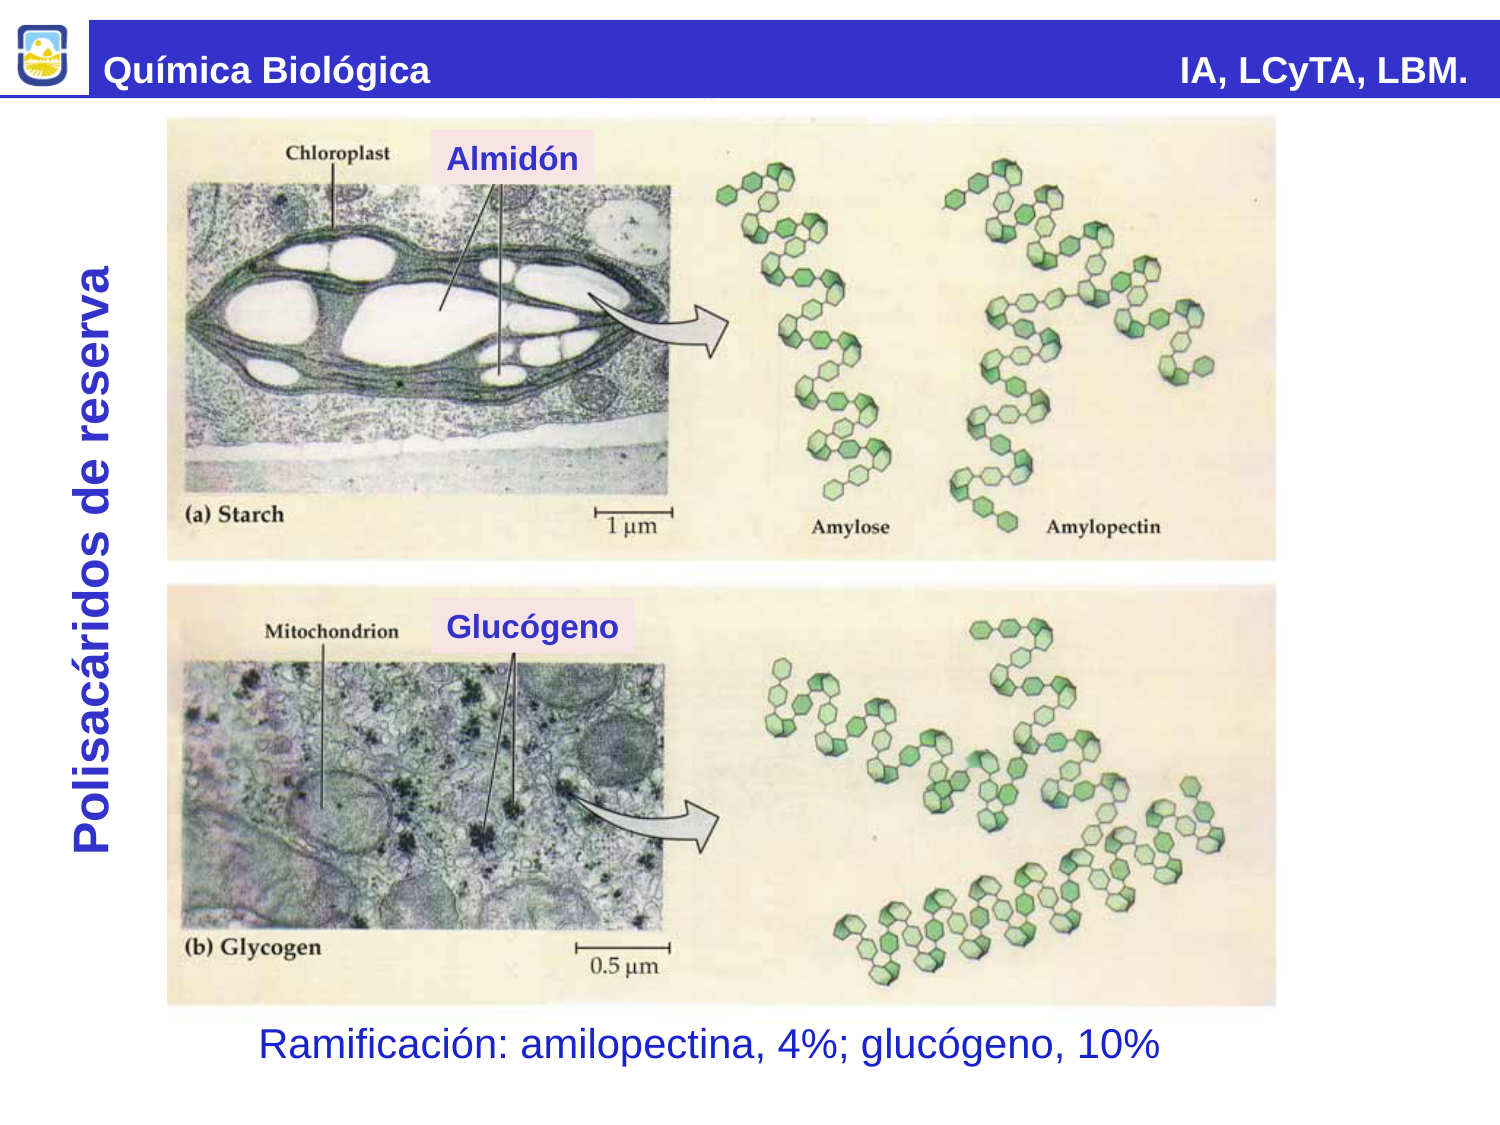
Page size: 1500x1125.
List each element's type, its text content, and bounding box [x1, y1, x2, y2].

text_box Polisacáridos de reserva [50, 251, 126, 871]
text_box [430, 129, 636, 654]
picture [167, 102, 1288, 1026]
text_box Ramificación: amilopectina, 4%; glucógeno, 10% [243, 1034, 1176, 1075]
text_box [0, 15, 1500, 102]
